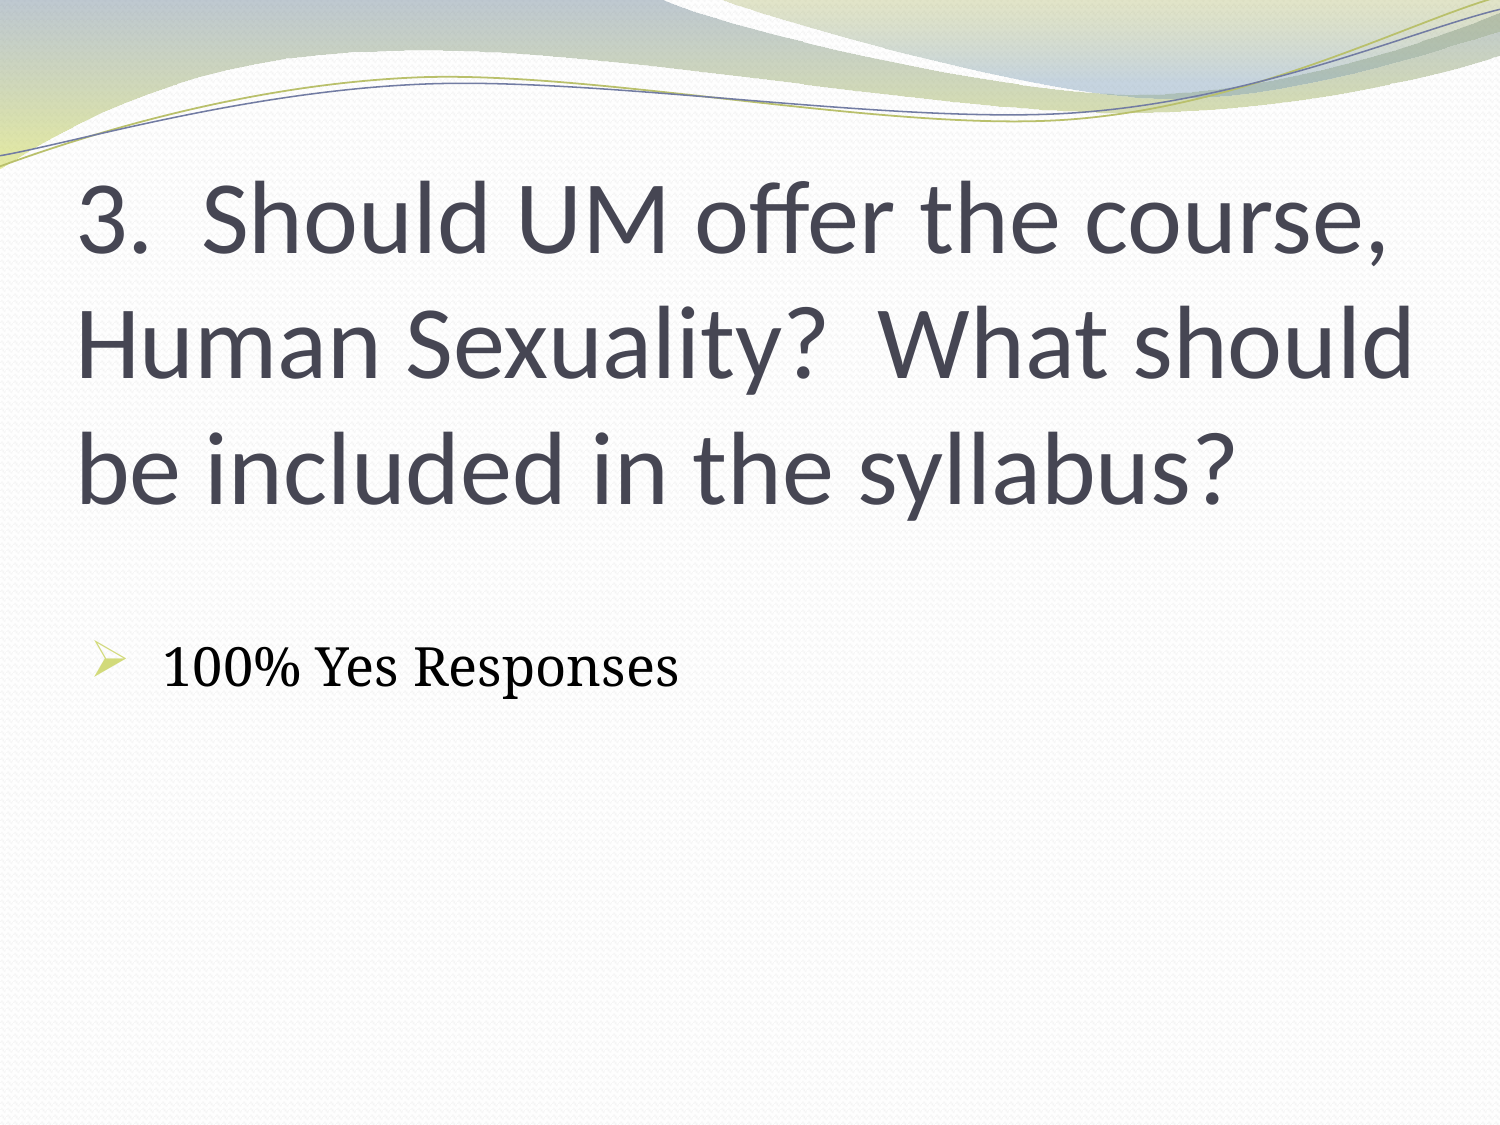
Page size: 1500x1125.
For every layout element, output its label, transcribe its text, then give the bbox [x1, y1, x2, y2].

title 3. Should UM offer the course, Human Sexuality? What should be included in the syllabus? [75, 115, 1425, 525]
list 100% Yes Responses [75, 624, 1425, 1038]
